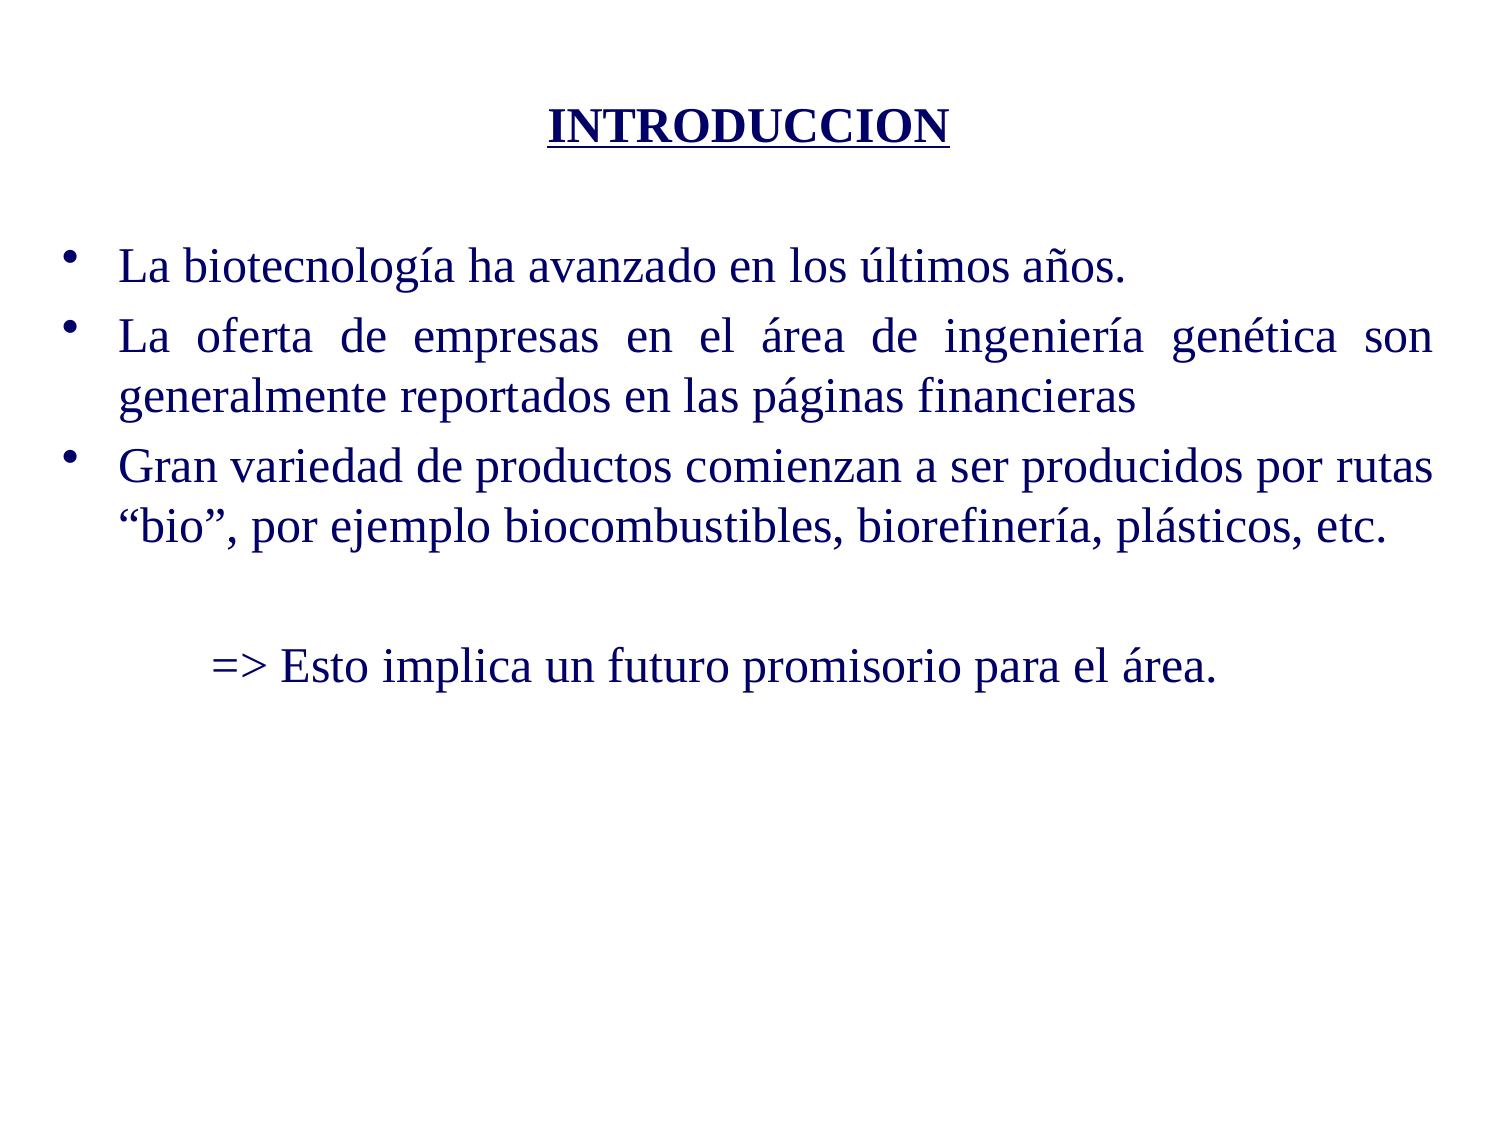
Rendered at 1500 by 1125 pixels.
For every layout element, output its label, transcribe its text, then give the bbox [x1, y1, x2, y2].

list INTRODUCCION La biotecnología ha avanzado en los últimos años. La oferta de empresas en el área de ingeniería genética son generalmente reportados en las páginas financieras Gran variedad de productos comienzan a ser producidos por rutas “bio”, por ejemplo biocombustibles, biorefinería, plásticos, etc. => Esto implica un futuro promisorio para el área. [46, 24, 1451, 926]
